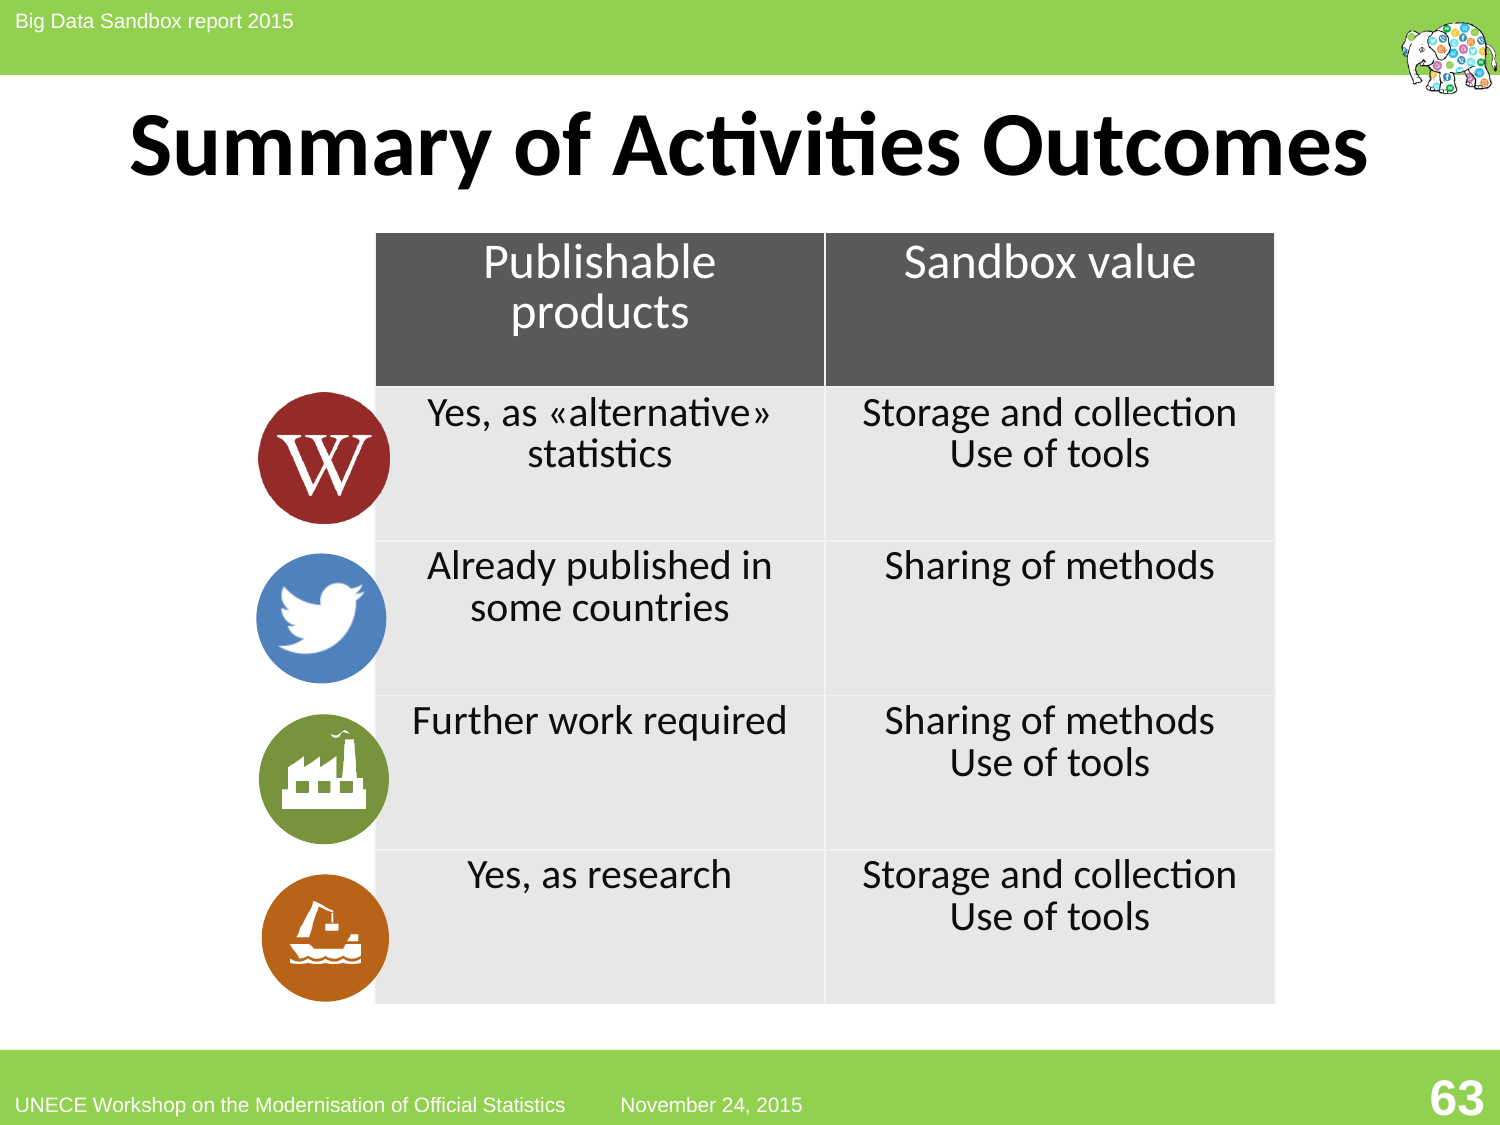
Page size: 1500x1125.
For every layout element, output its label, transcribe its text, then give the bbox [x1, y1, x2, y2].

picture [261, 874, 390, 1002]
table_cell Further work required [376, 696, 824, 849]
table_cell Already published in some countries [376, 542, 824, 695]
slide_number 63 [1388, 1058, 1500, 1125]
table_header Publishable products [376, 233, 824, 386]
picture [1388, 15, 1500, 96]
table_header Sandbox value [826, 233, 1274, 386]
table_cell Yes, as «alternative» statistics [376, 388, 824, 540]
title Summary of Activities Outcomes [75, 45, 1425, 233]
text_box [258, 714, 390, 845]
table_cell Storage and collection Use of tools [826, 388, 1274, 540]
table_cell Storage and collection Use of tools [826, 851, 1274, 1004]
picture [258, 392, 390, 524]
table_cell Yes, as research [376, 851, 824, 1004]
table_cell Sharing of methods Use of tools [826, 696, 1274, 849]
table_cell Sharing of methods [826, 542, 1274, 695]
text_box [256, 553, 387, 684]
